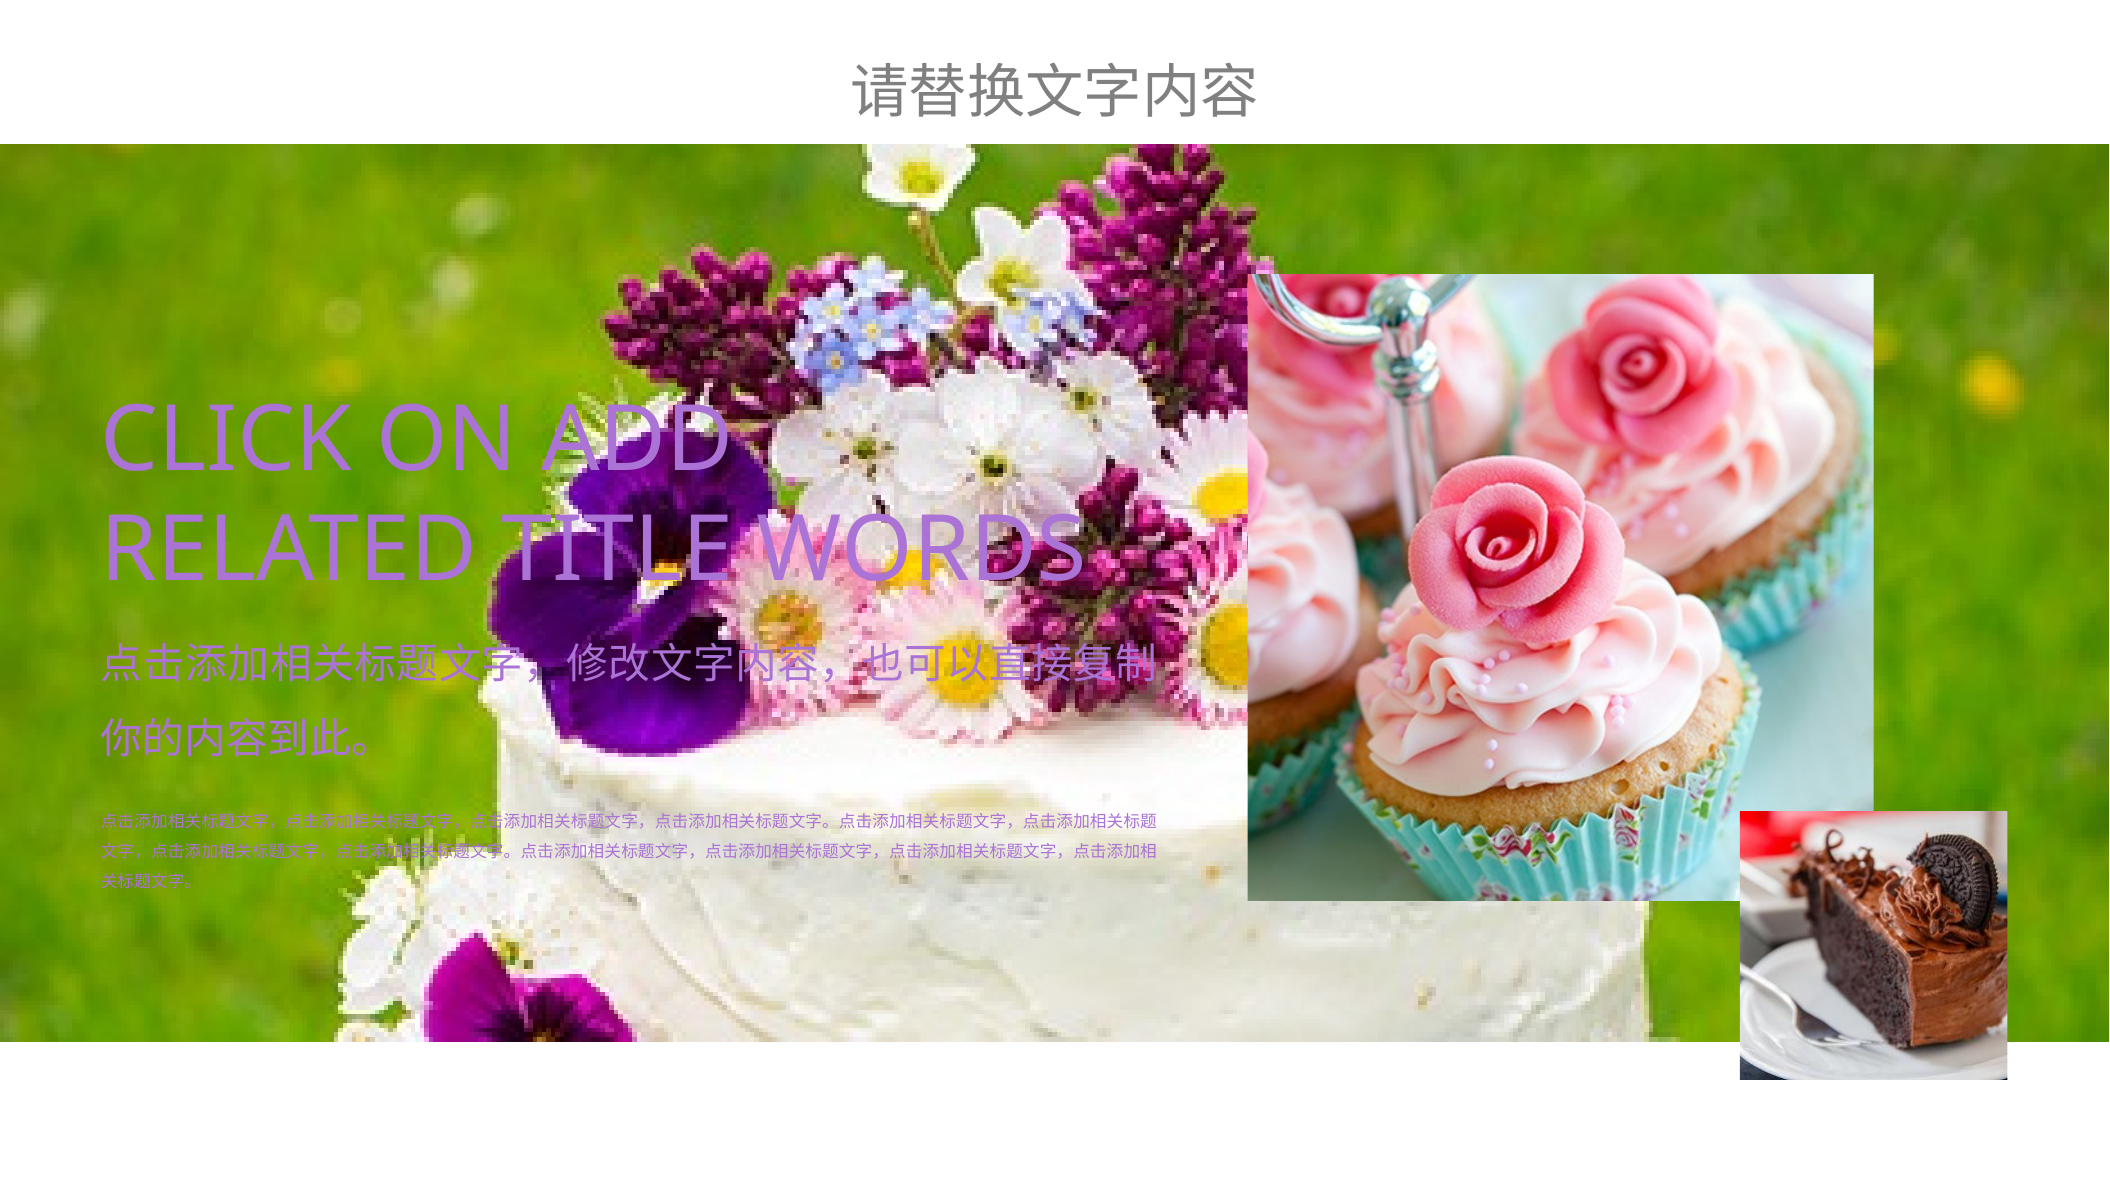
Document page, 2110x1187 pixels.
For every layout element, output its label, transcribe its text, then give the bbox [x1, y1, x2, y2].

text_box [0, 143, 2110, 1043]
text_box 请替换文字内容 [820, 32, 1289, 124]
text_box [1247, 273, 1875, 901]
text_box 点击添加相关标题文字，修改文字内容，也可以直接复制你的内容到此。 点击添加相关标题文字，点击添加相关标题文字，点击添加相关标题文字，点击添加相关标题文字。点击添加相关标题文字，点击添加相关标题文字，点击添加相关标题文字，点击添加相关标题文字。点击添加相关标题文字，点击添加相关标题文字，点击添加相关标题文字，点击添加相关标题文字。 [86, 604, 1173, 899]
text_box CLICK ON ADD RELATED TITLE WORDS [86, 371, 1173, 604]
text_box [1739, 811, 2008, 1080]
